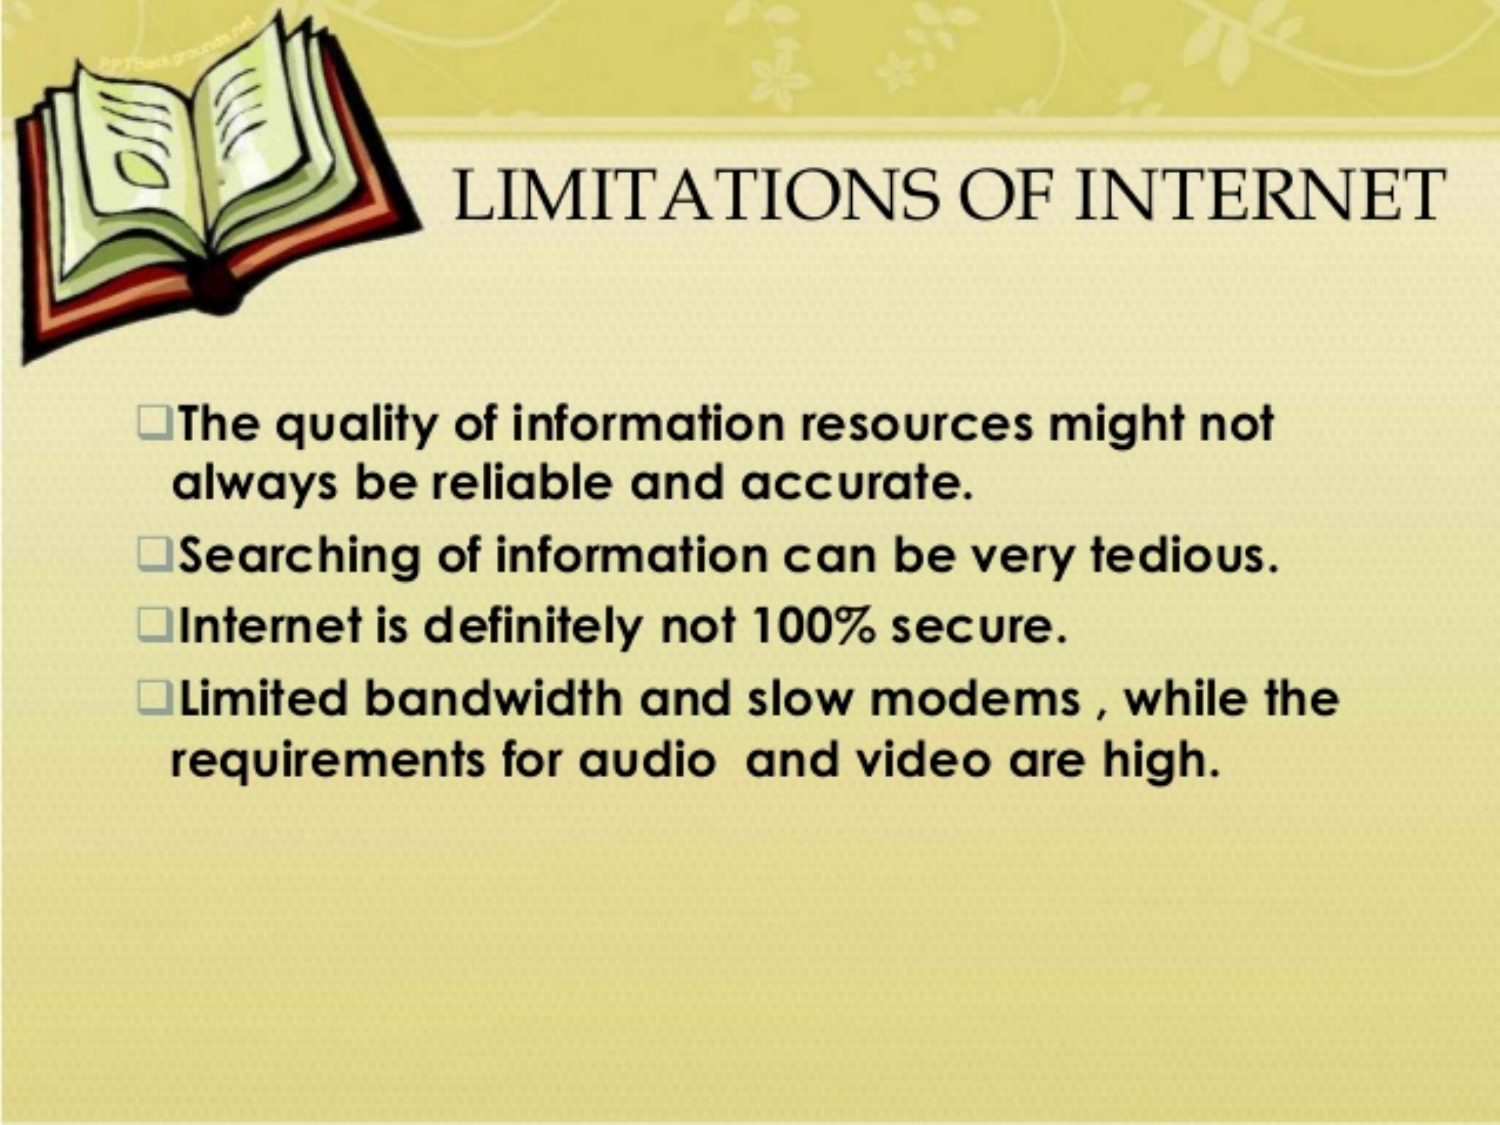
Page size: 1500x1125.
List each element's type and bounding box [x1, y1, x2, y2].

list [0, 0, 1500, 1125]
